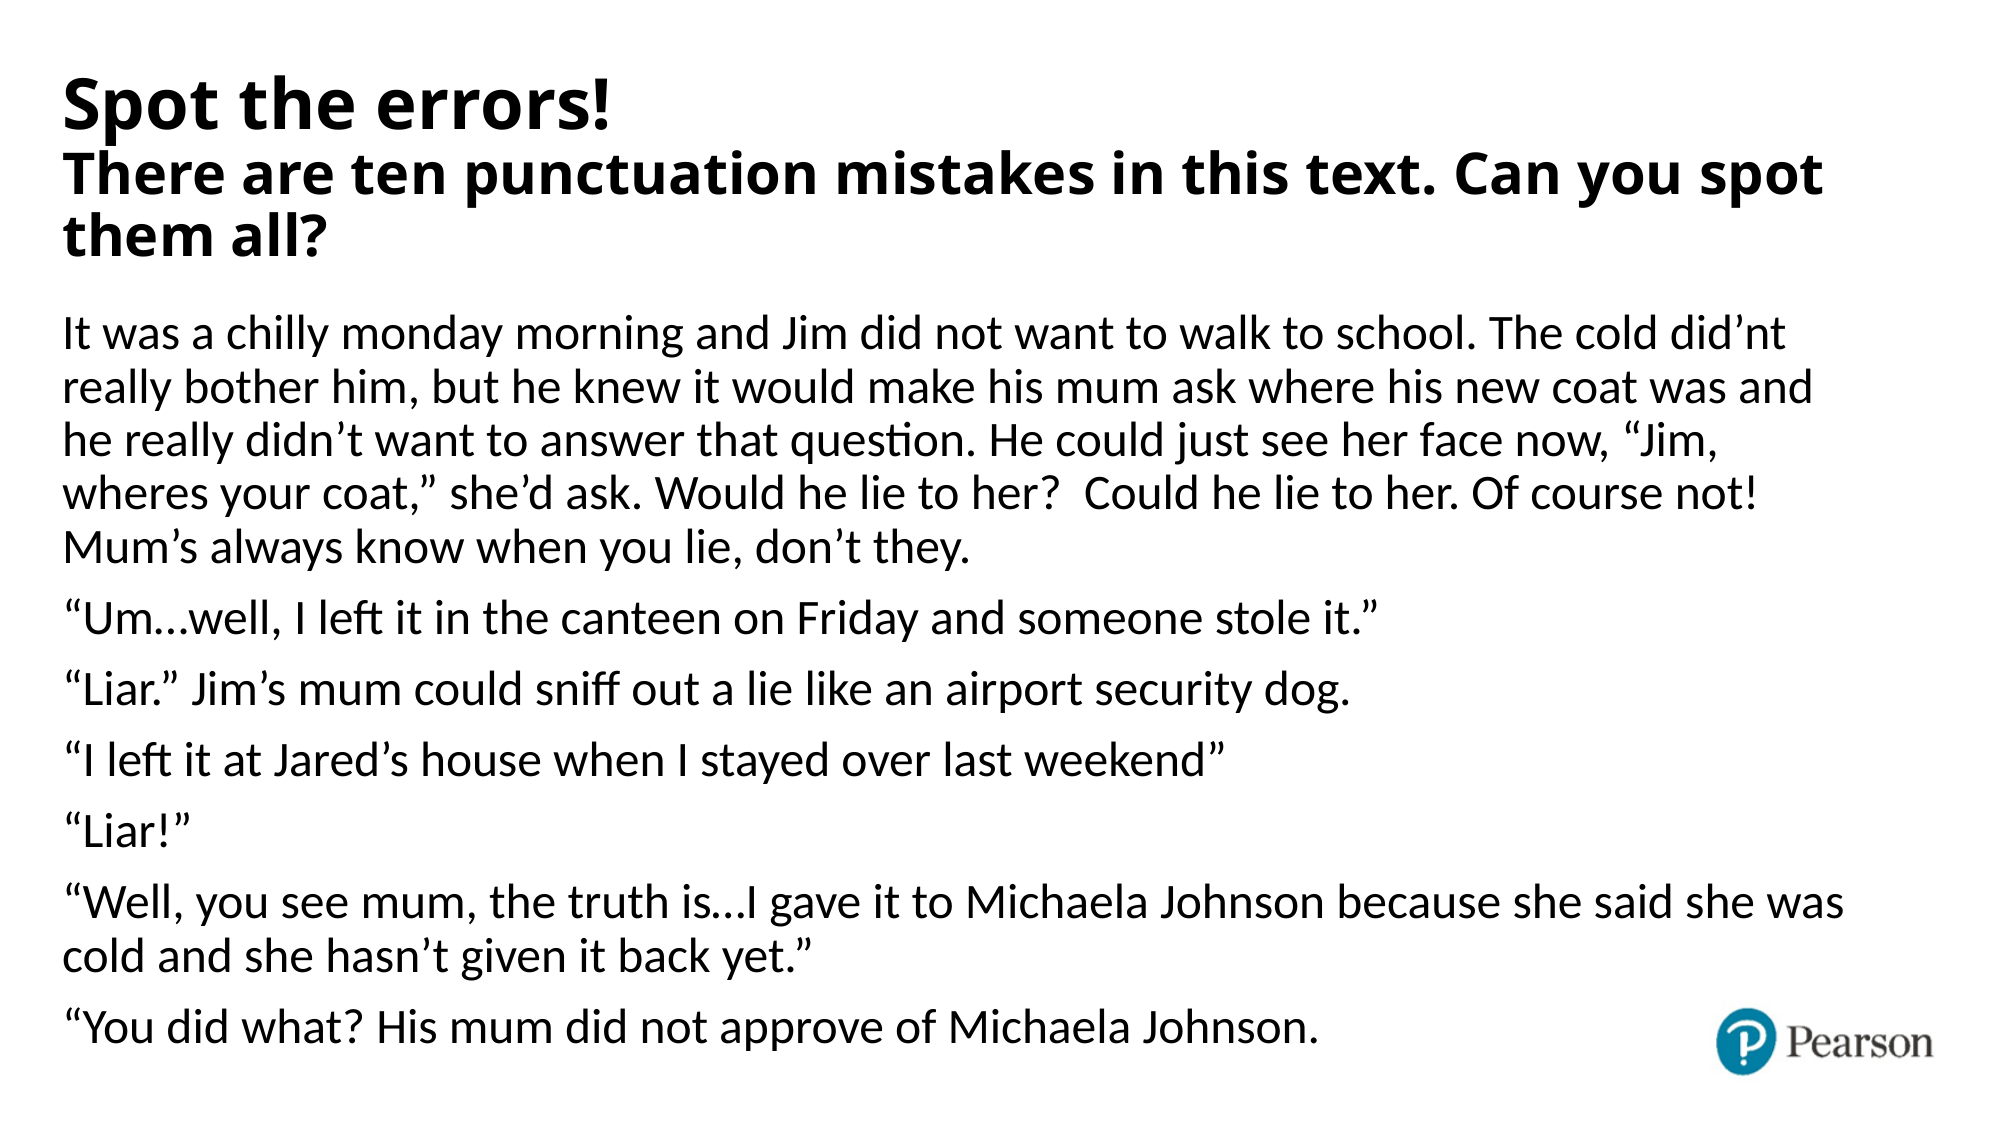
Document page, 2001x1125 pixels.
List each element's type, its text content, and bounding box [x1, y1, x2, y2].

list It was a chilly monday morning and Jim did not want to walk to school. The cold did’nt really bother him, but he knew it would make his mum ask where his new coat was and he really didn’t want to answer that question. He could just see her face now, “Jim, wheres your coat,” she’d ask. Would he lie to her? Could he lie to her. Of course not! Mum’s always know when you lie, don’t they. “Um…well, I left it in the canteen on Friday and someone stole it.” “Liar.” Jim’s mum could sniff out a lie like an airport security dog. “I left it at Jared’s house when I stayed over last weekend” “Liar!” “Well, you see mum, the truth is…I gave it to Michaela Johnson because she said she was cold and she hasn’t given it back yet.” “You did what? His mum did not approve of Michaela Johnson. [47, 299, 1863, 1068]
title Spot the errors! There are ten punctuation mistakes in this text. Can you spot them all? [47, 59, 1863, 278]
picture [1706, 993, 1944, 1086]
